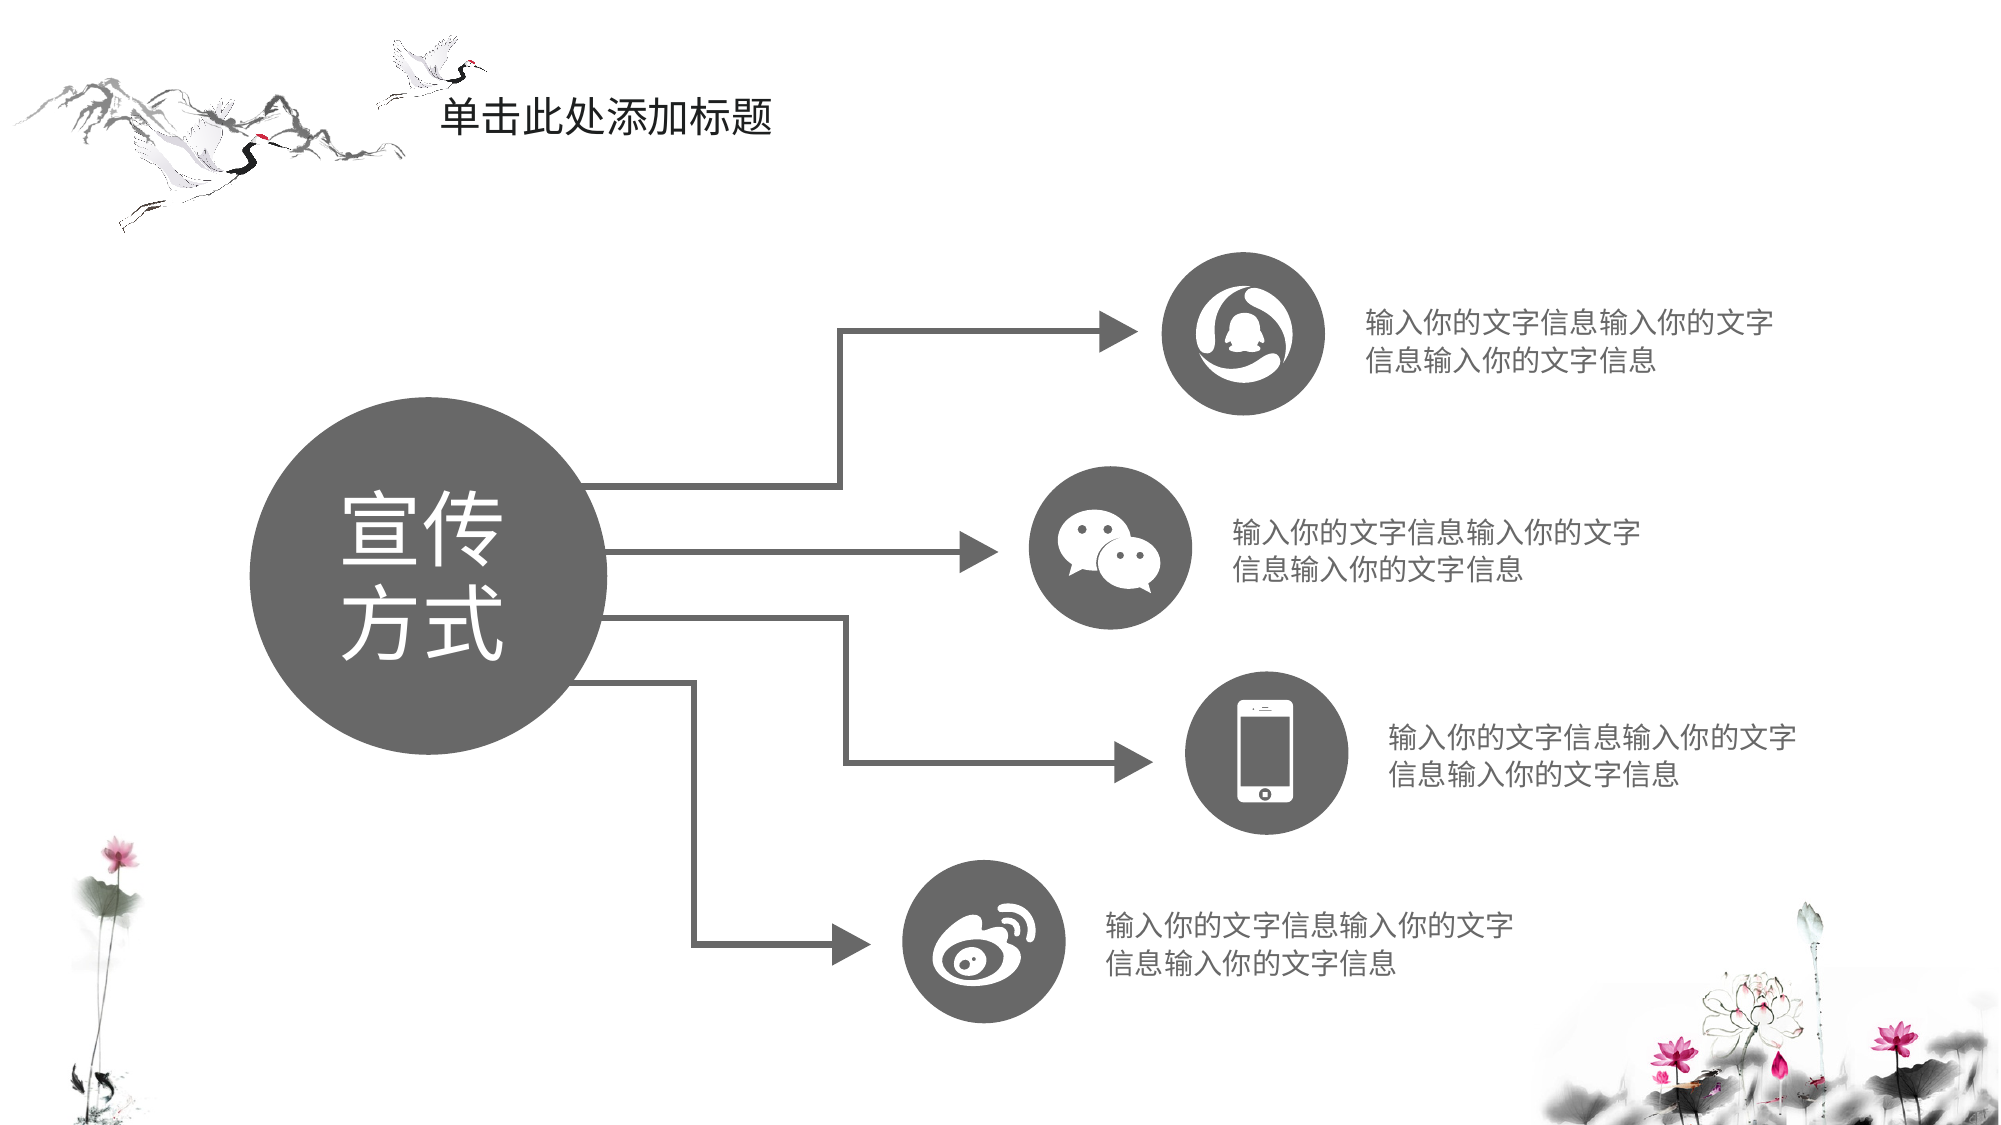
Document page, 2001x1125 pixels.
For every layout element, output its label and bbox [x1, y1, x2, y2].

text_box [1185, 671, 1349, 835]
text_box [608, 532, 997, 572]
text_box [1028, 466, 1193, 630]
text_box [902, 859, 1066, 1024]
text_box [576, 312, 1136, 487]
text_box [12, 35, 1999, 1125]
text_box [249, 397, 608, 755]
text_box [556, 755, 869, 964]
text_box [576, 617, 1151, 782]
text_box [1161, 252, 1325, 416]
